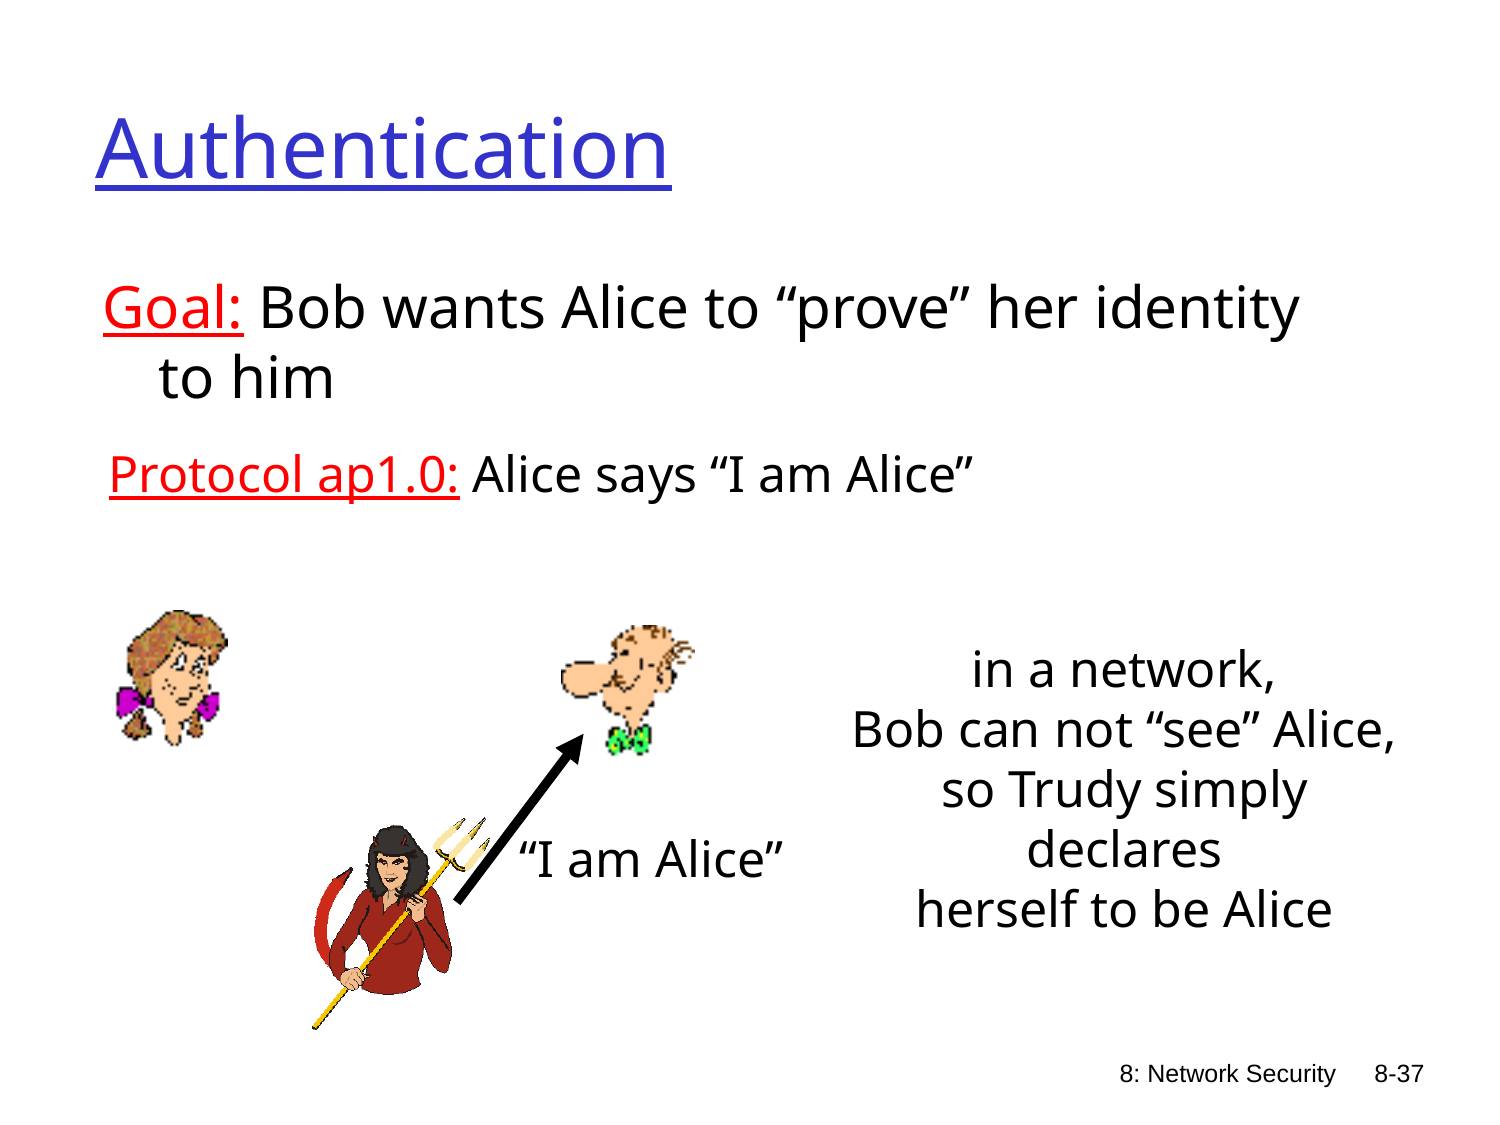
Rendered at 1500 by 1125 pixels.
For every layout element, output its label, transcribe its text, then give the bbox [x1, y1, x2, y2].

slide_number 8-37 [1320, 1050, 1440, 1099]
text_box “I am Alice” [505, 820, 799, 896]
picture [112, 610, 228, 752]
title Authentication [80, 51, 1356, 239]
picture [312, 817, 490, 1030]
list Goal: Bob wants Alice to “prove” her identity to him [87, 262, 1363, 422]
text_box in a network, Bob can not “see” Alice, so Trudy simply declares herself to be Alice [835, 629, 1414, 945]
footer 8: Network Security [876, 1050, 1352, 1125]
text_box Protocol ap1.0: Alice says “I am Alice” [93, 435, 990, 511]
picture [561, 625, 695, 762]
